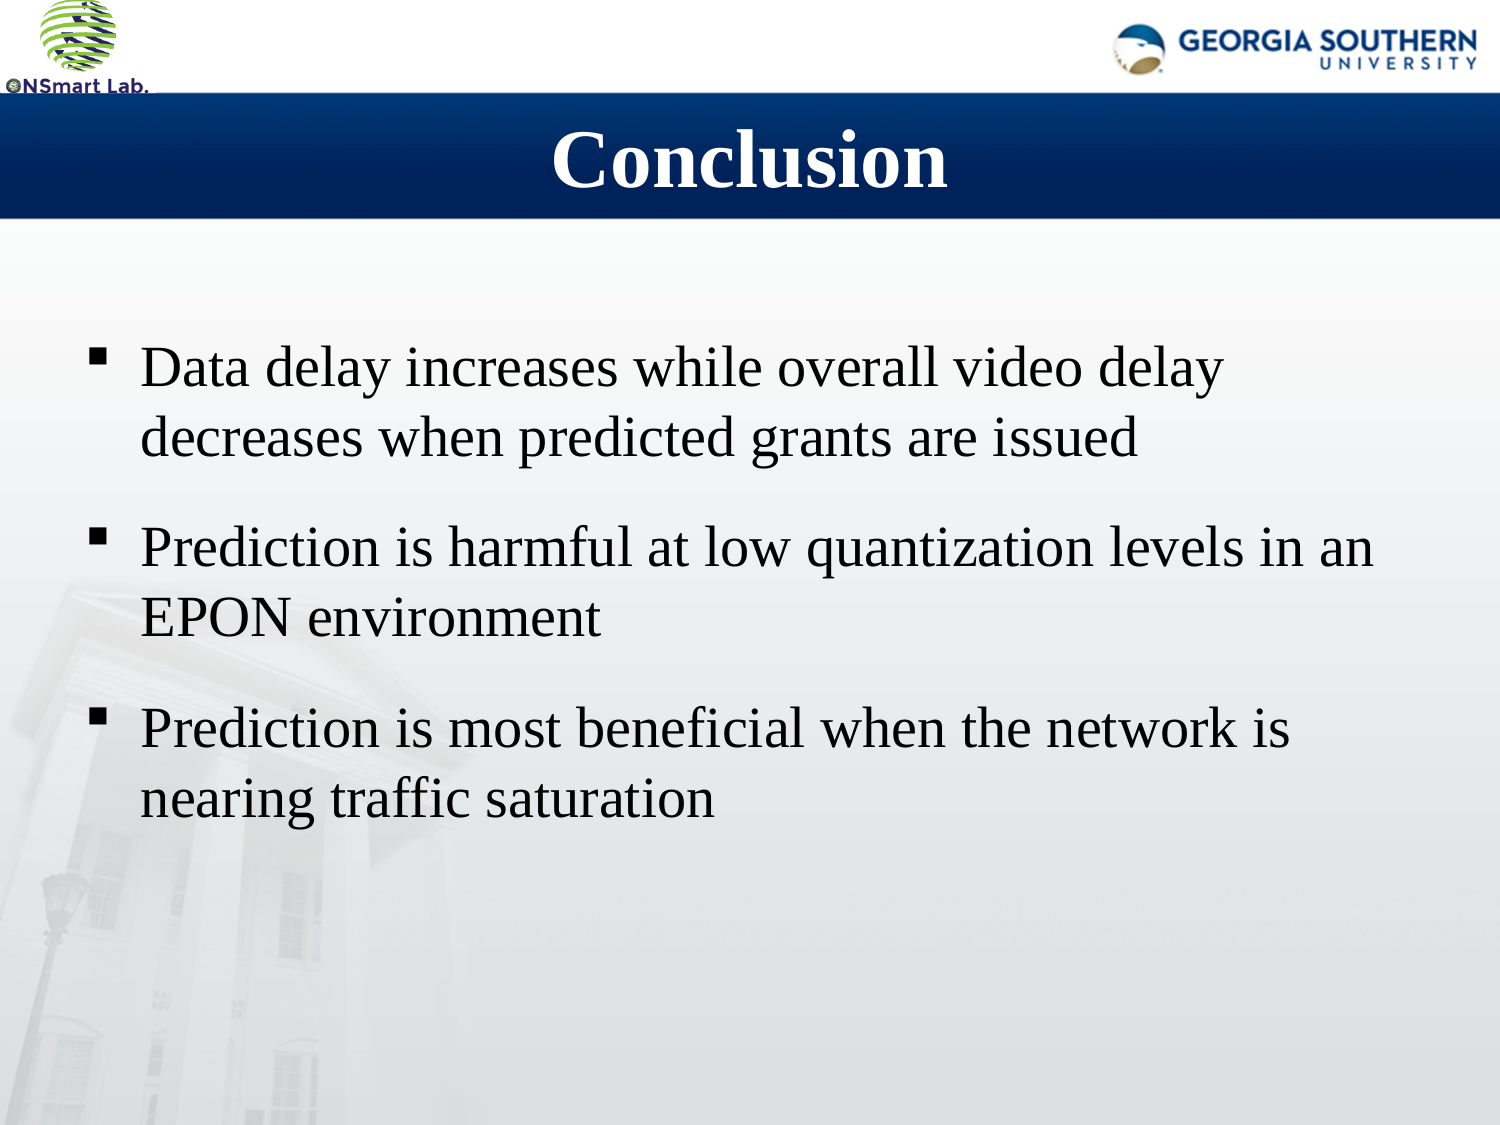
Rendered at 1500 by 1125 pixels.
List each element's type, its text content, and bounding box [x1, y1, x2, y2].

title Conclusion [75, 60, 1425, 249]
picture [0, 0, 1500, 1125]
list Data delay increases while overall video delay decreases when predicted grants are issued Prediction is harmful at low quantization levels in an EPON environment Prediction is most beneficial when the network is nearing traffic saturation [69, 320, 1467, 1043]
